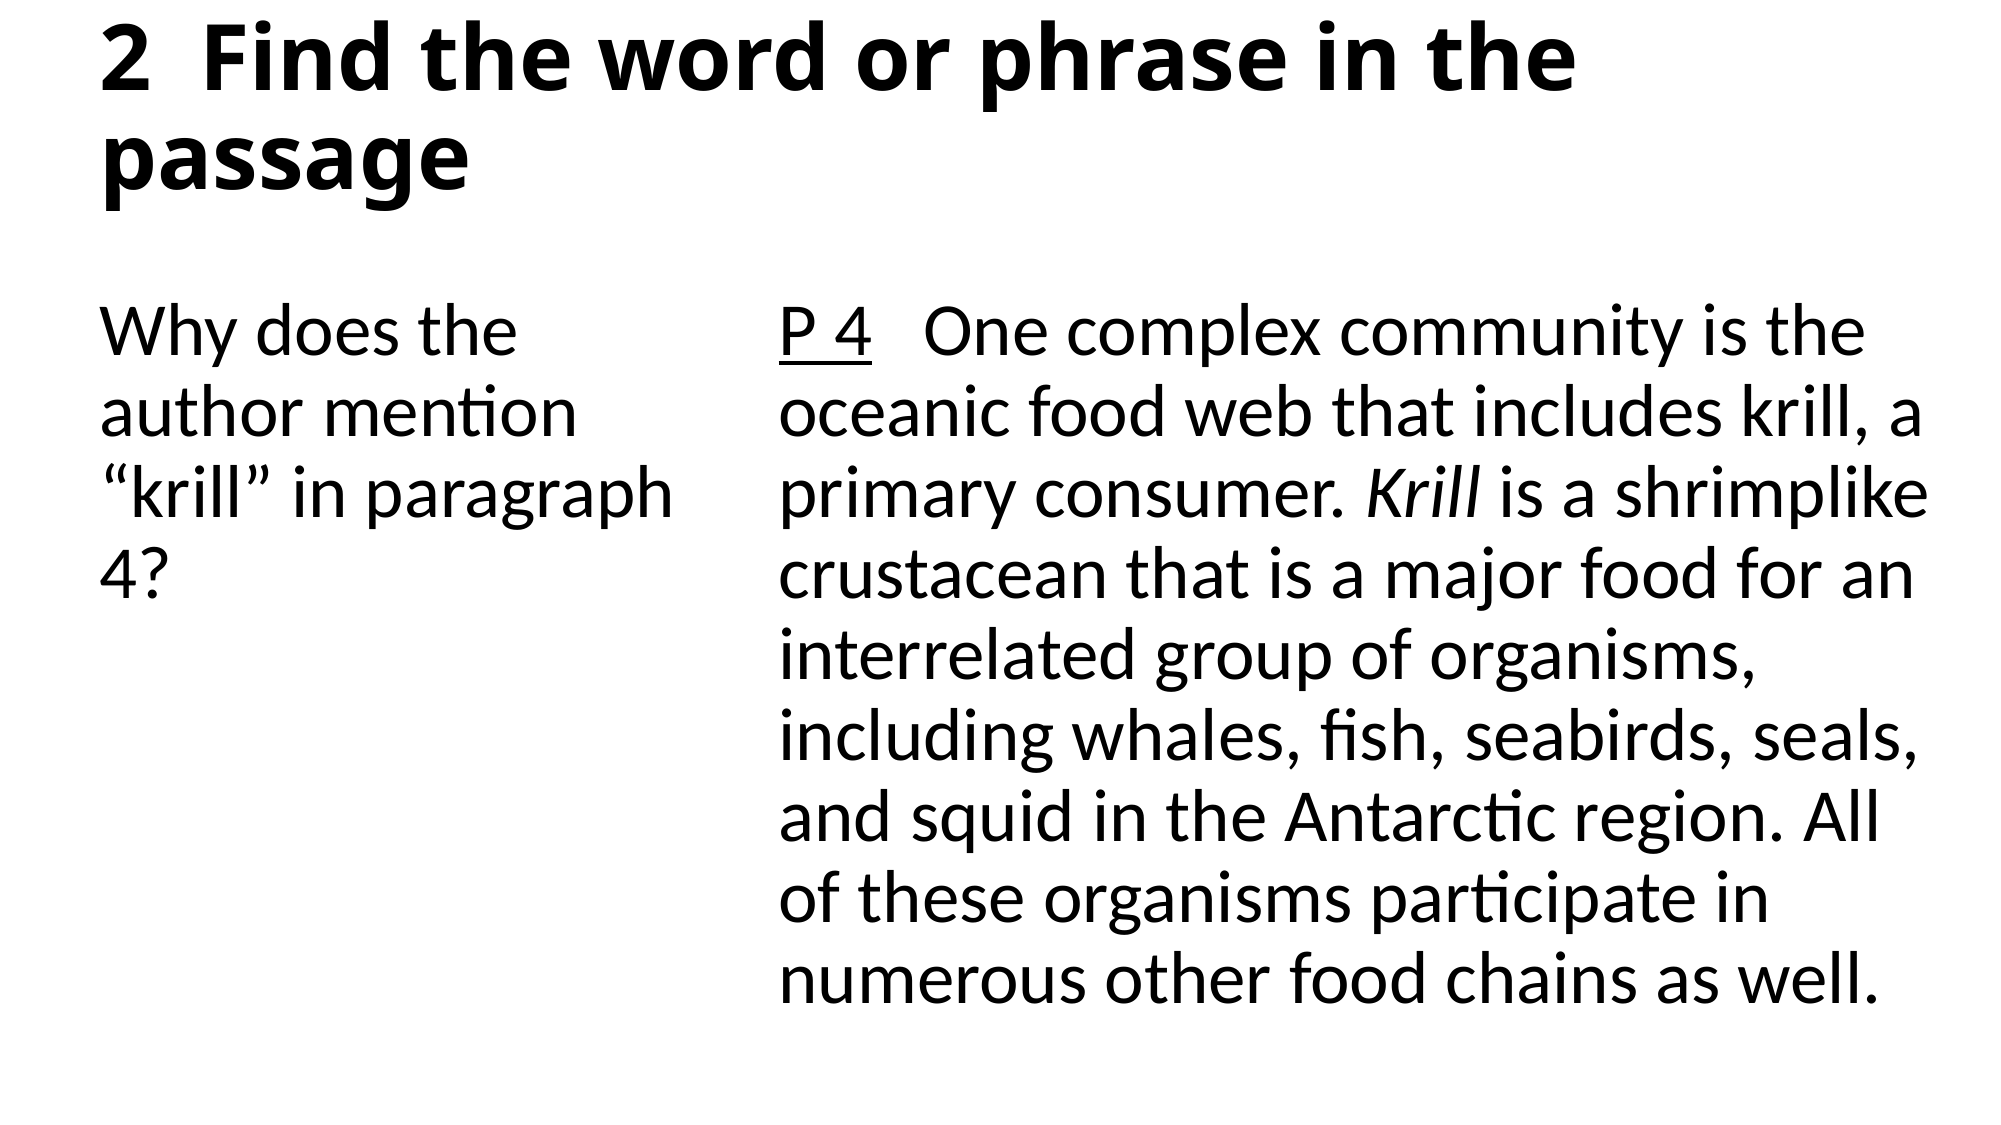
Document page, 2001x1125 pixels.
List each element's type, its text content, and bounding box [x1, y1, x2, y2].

list P 4 One complex community is the oceanic food web that includes krill, a primary consumer. Krill is a shrimplike crustacean that is a major food for an interrelated group of organisms, including whales, fish, seabirds, seals, and squid in the Antarctic region. All of these organisms participate in numerous other food chains as well. [763, 283, 1961, 1048]
list Why does the author mention “krill” in paragraph 4? [84, 283, 740, 1048]
title 2 Find the word or phrase in the passage [84, 21, 1863, 200]
